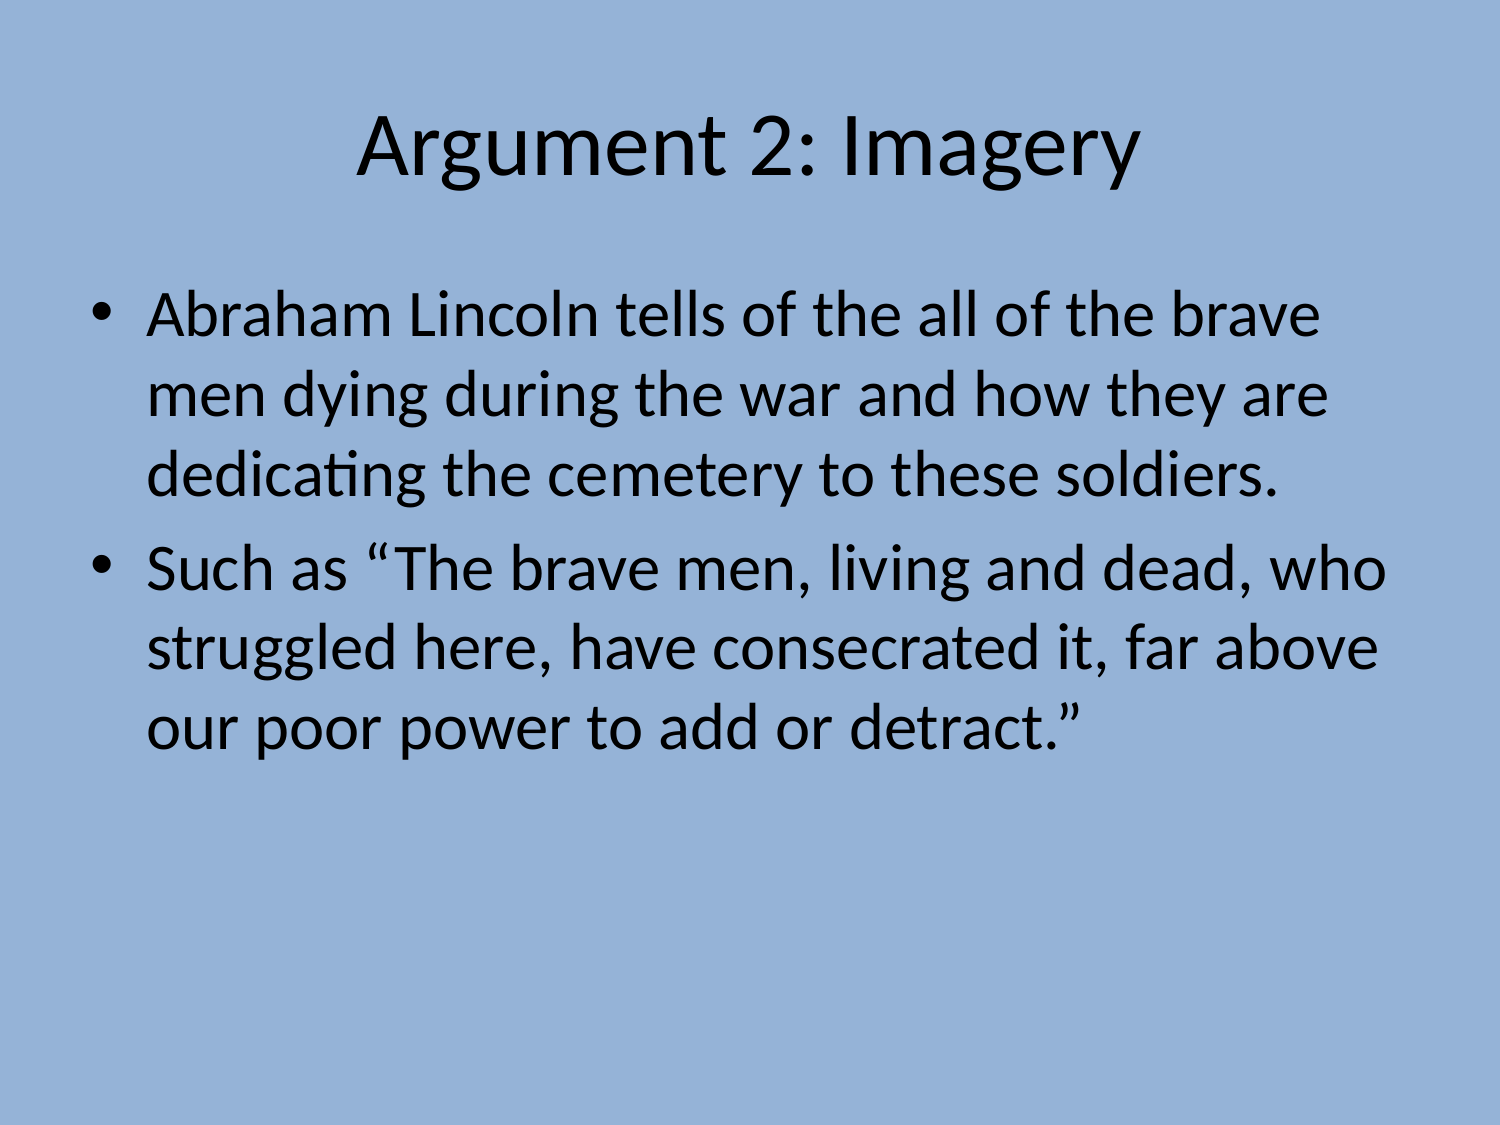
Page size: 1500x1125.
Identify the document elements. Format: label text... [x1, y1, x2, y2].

list Abraham Lincoln tells of the all of the brave men dying during the war and how they are dedicating the cemetery to these soldiers. Such as “The brave men, living and dead, who struggled here, have consecrated it, far above our poor power to add or detract.” [75, 262, 1425, 1005]
title Argument 2: Imagery [75, 45, 1425, 233]
